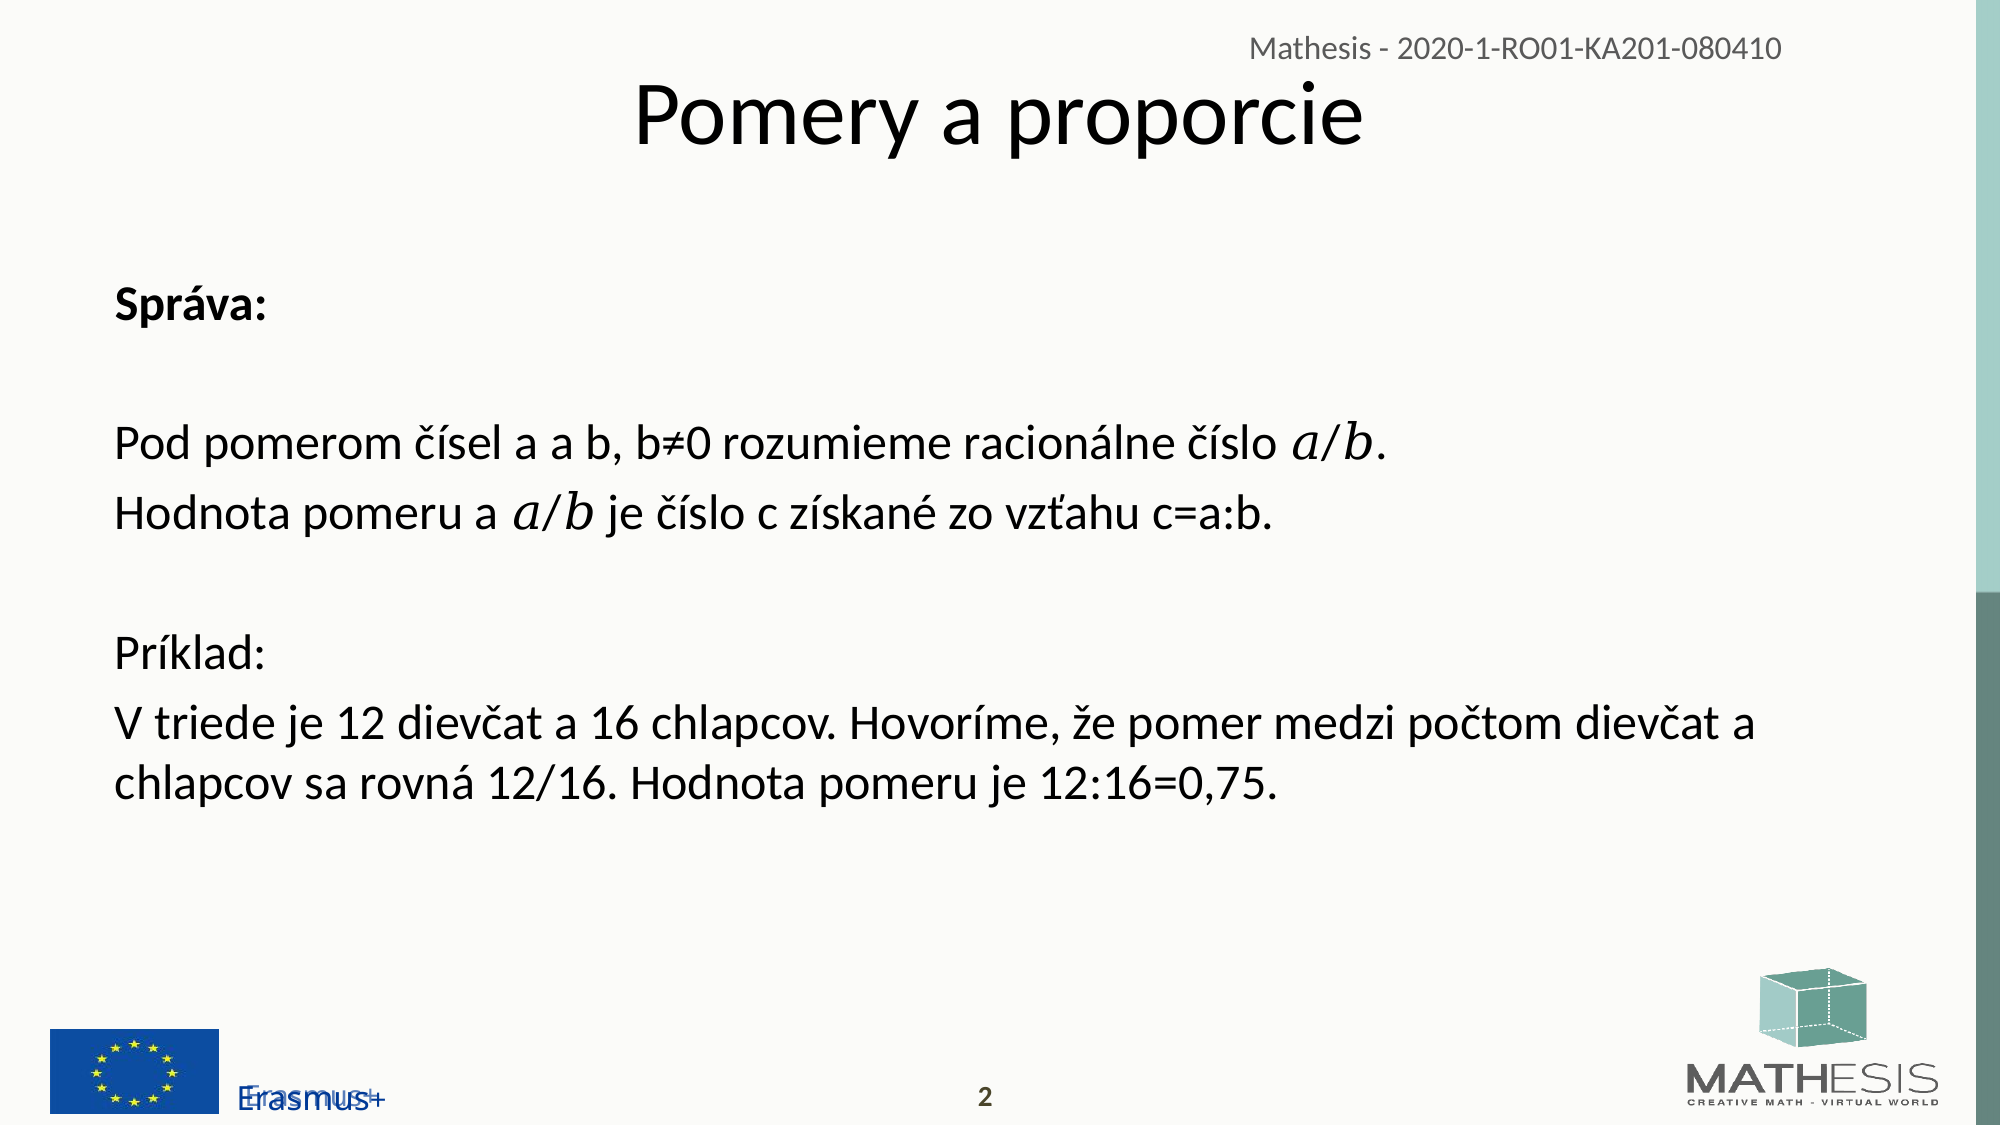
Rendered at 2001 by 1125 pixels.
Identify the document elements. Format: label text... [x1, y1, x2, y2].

title Pomery a proporcie [99, 45, 1900, 233]
list Správa: Pod pomerom čísel a a b, b≠0 rozumieme racionálne číslo 𝑎/𝑏. Hodnota pomeru a 𝑎/𝑏 je číslo c získané zo vzťahu c=a:b. Príklad: V triede je 12 dievčat a 16 chlapcov. Hovoríme, že pomer medzi počtom dievčat a chlapcov sa rovná 12/16. Hodnota pomeru je 12:16=0,75. [99, 262, 1900, 1005]
picture [50, 1029, 219, 1114]
